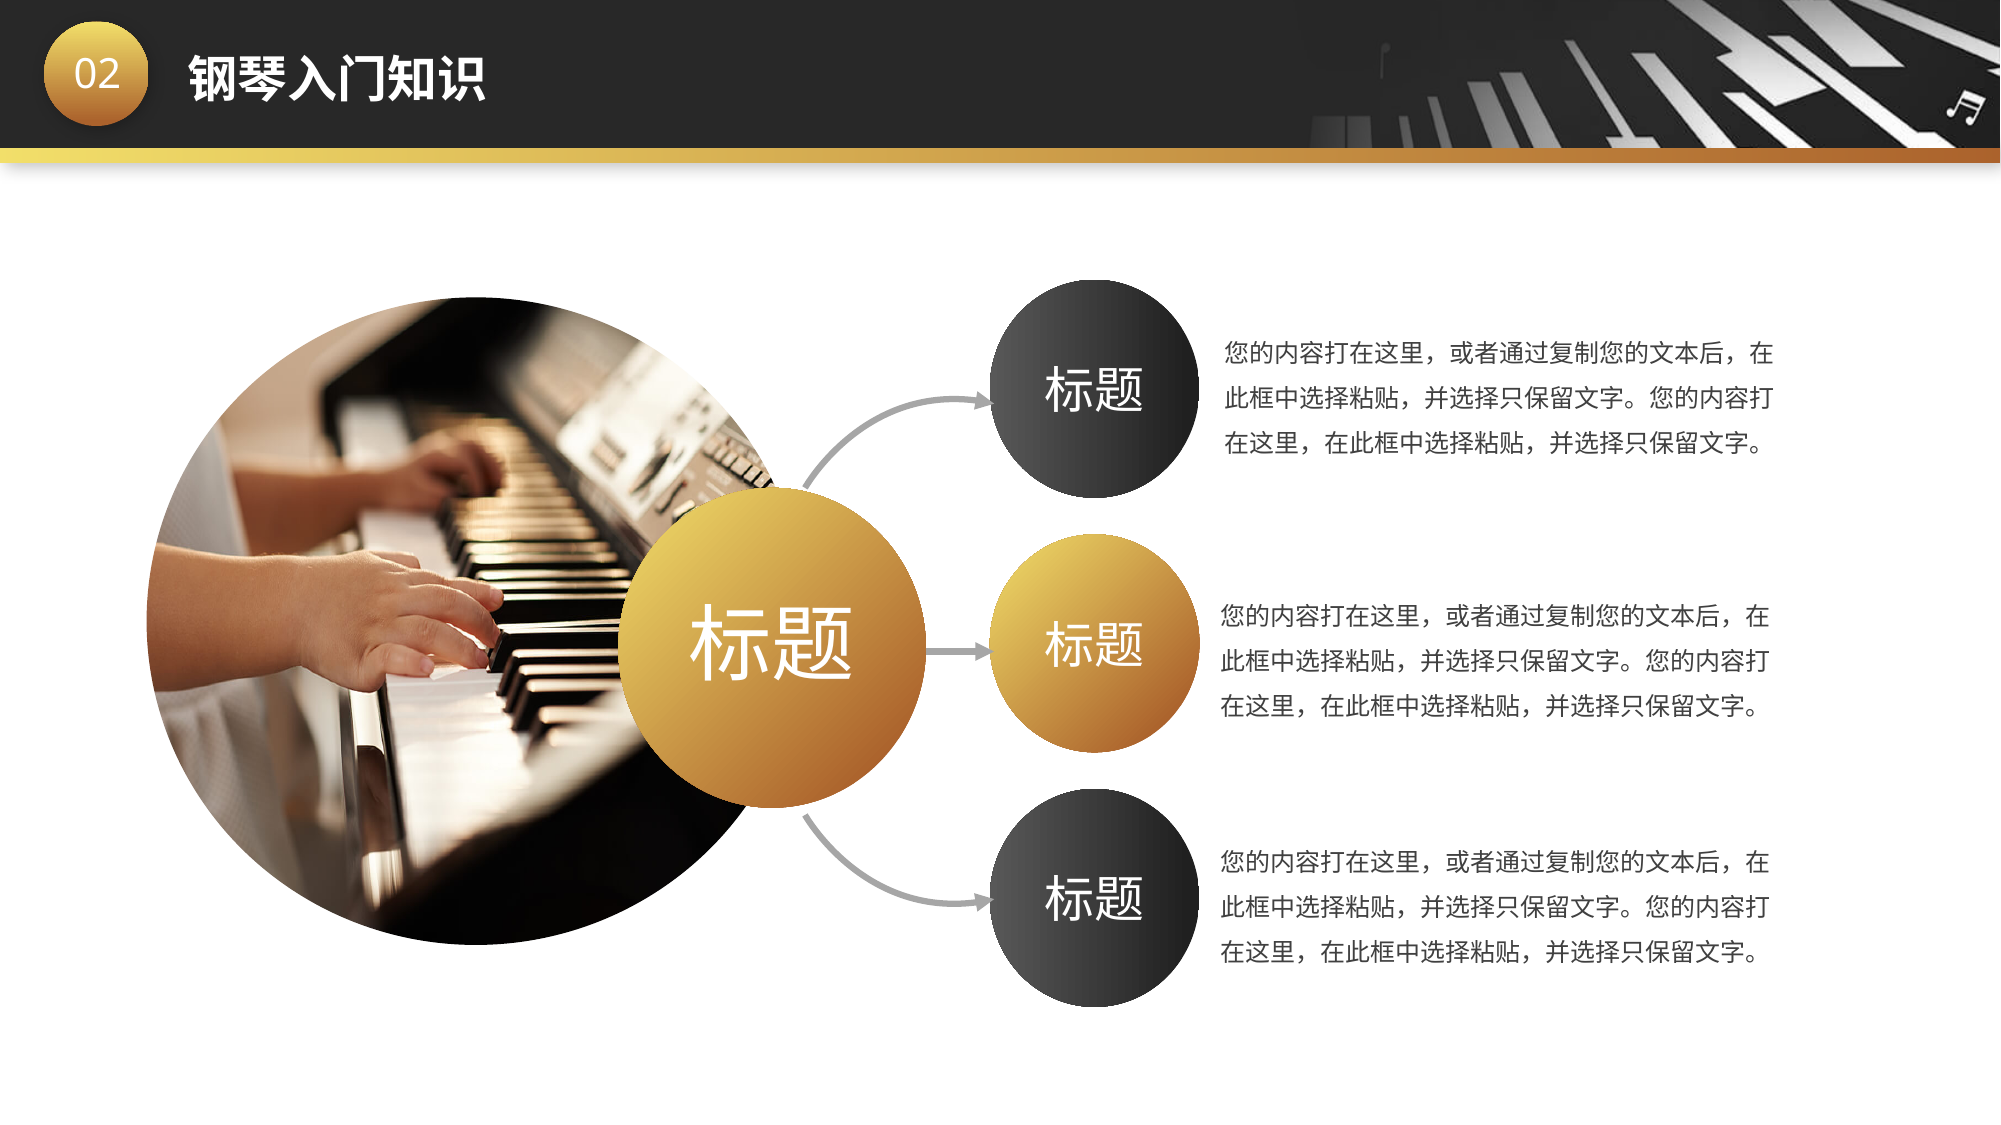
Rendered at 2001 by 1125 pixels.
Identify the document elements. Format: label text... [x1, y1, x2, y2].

text_box 标题 [989, 534, 1200, 753]
text_box 标题 [989, 788, 1200, 1007]
text_box [926, 645, 995, 658]
picture [1575, 0, 2000, 148]
text_box 您的内容打在这里，或者通过复制您的文本后，在此框中选择粘贴，并选择只保留文字。您的内容打在这里，在此框中选择粘贴，并选择只保留文字。 [1205, 578, 1803, 728]
text_box [806, 815, 995, 908]
text_box 您的内容打在这里，或者通过复制您的文本后，在此框中选择粘贴，并选择只保留文字。您的内容打在这里，在此框中选择粘贴，并选择只保留文字。 [1205, 824, 1803, 974]
text_box 标题 [806, 491, 926, 804]
text_box [806, 395, 995, 488]
text_box 标题 [989, 279, 1200, 498]
picture [146, 297, 806, 945]
text_box 您的内容打在这里，或者通过复制您的文本后，在此框中选择粘贴，并选择只保留文字。您的内容打在这里，在此框中选择粘贴，并选择只保留文字。 [1209, 315, 1807, 465]
